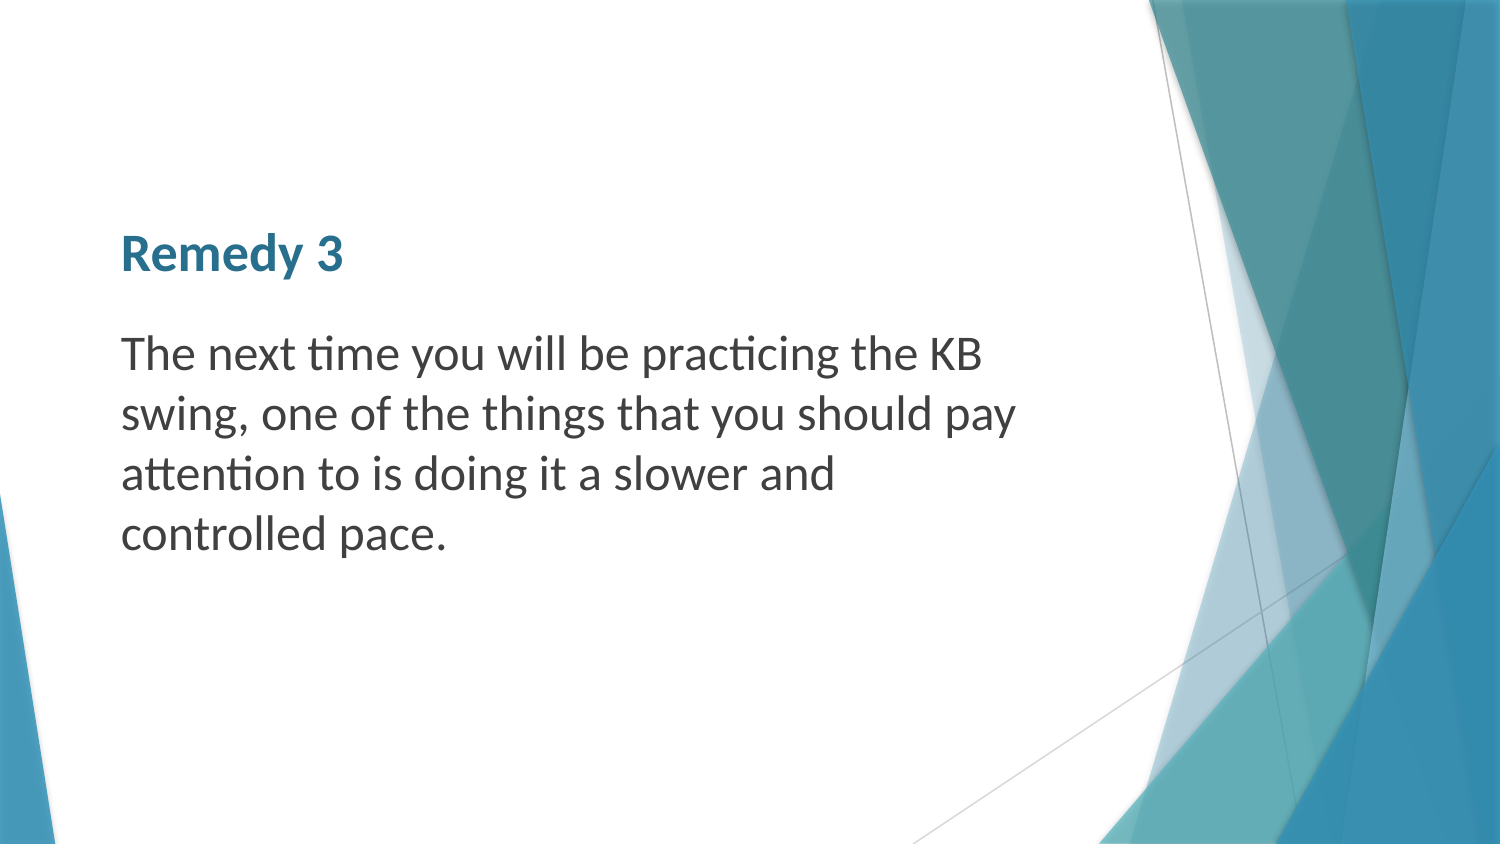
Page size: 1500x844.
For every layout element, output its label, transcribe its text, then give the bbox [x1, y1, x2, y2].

title Remedy 3 [105, 209, 1164, 297]
list The next time you will be practicing the KB swing, one of the things that you should pay attention to is doing it a slower and controlled pace. [105, 313, 1069, 718]
